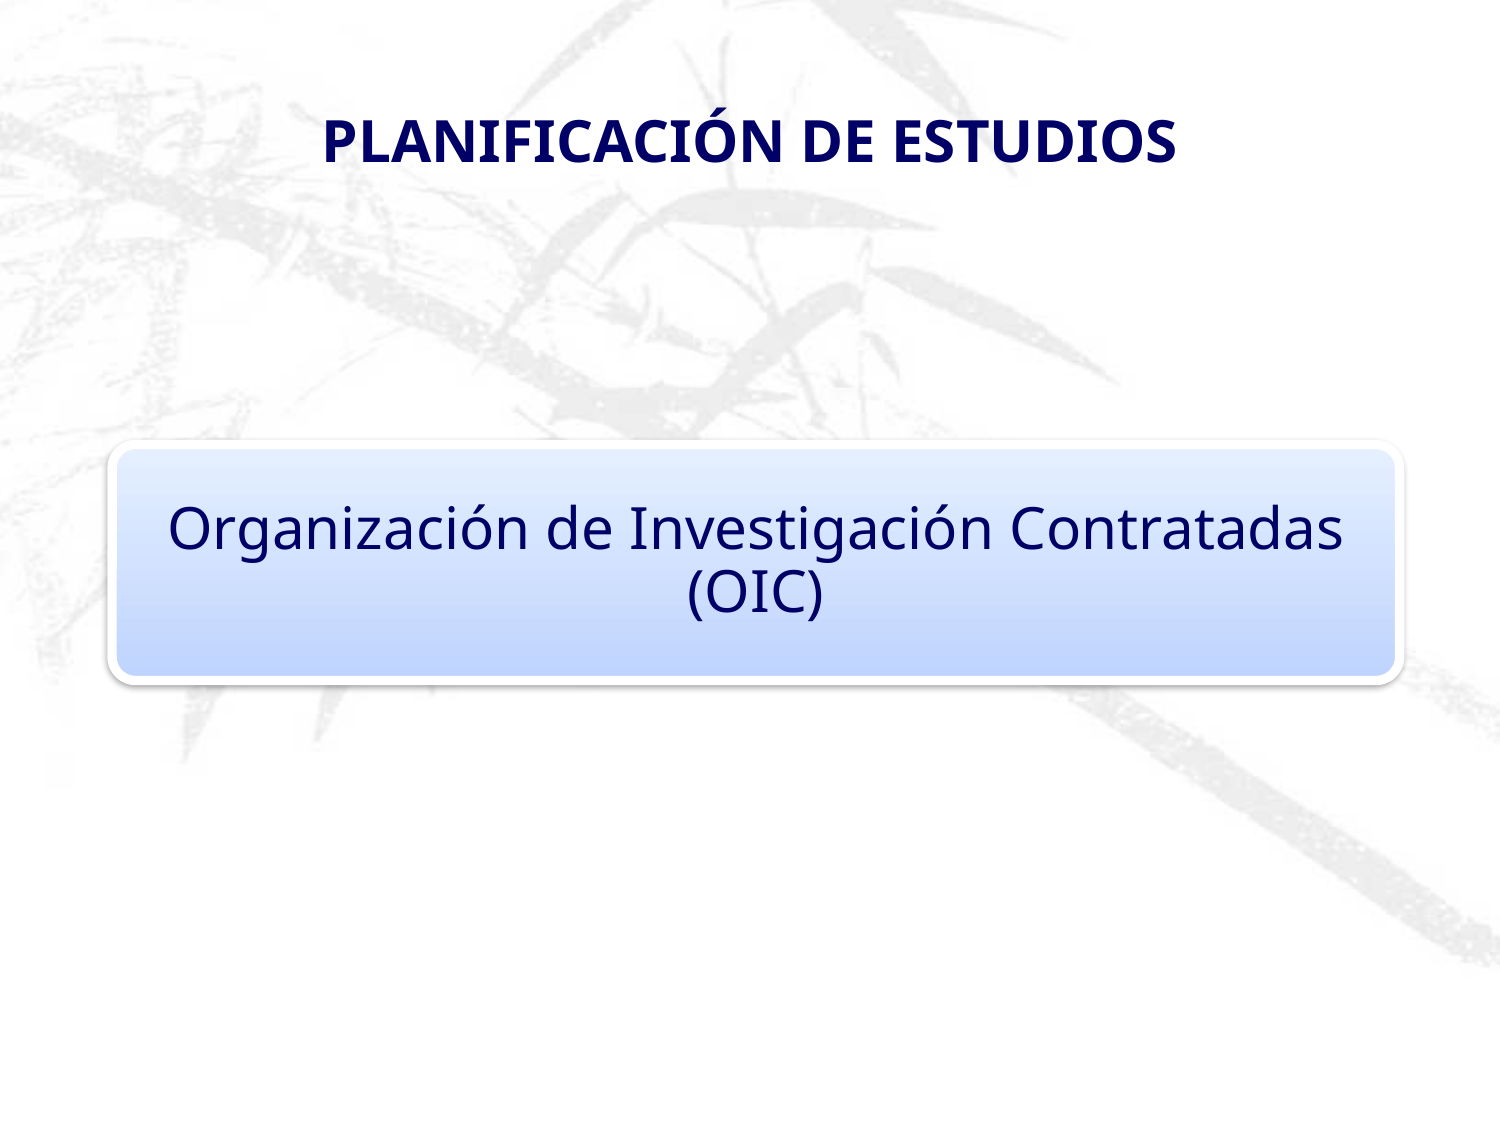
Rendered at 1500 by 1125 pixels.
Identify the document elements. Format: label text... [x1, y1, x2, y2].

title PLANIFICACIÓN DE ESTUDIOS [75, 45, 1425, 233]
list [111, 444, 1400, 681]
picture [0, 0, 1500, 1125]
